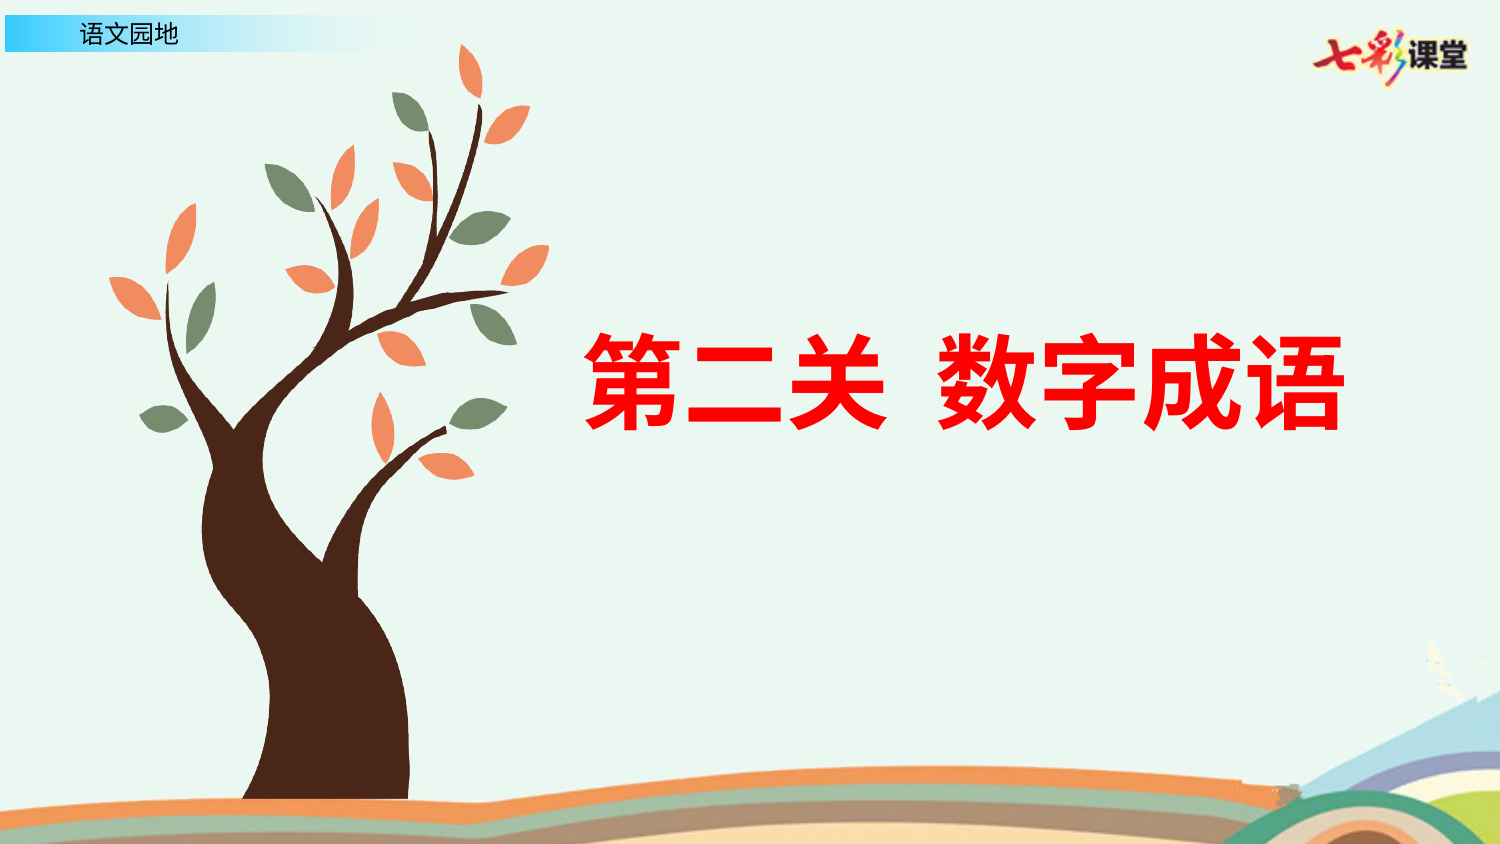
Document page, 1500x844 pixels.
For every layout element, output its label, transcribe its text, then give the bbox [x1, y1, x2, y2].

picture [1308, 14, 1477, 95]
picture [0, 44, 1500, 844]
title 第二关 数字成语 [554, 311, 1471, 452]
